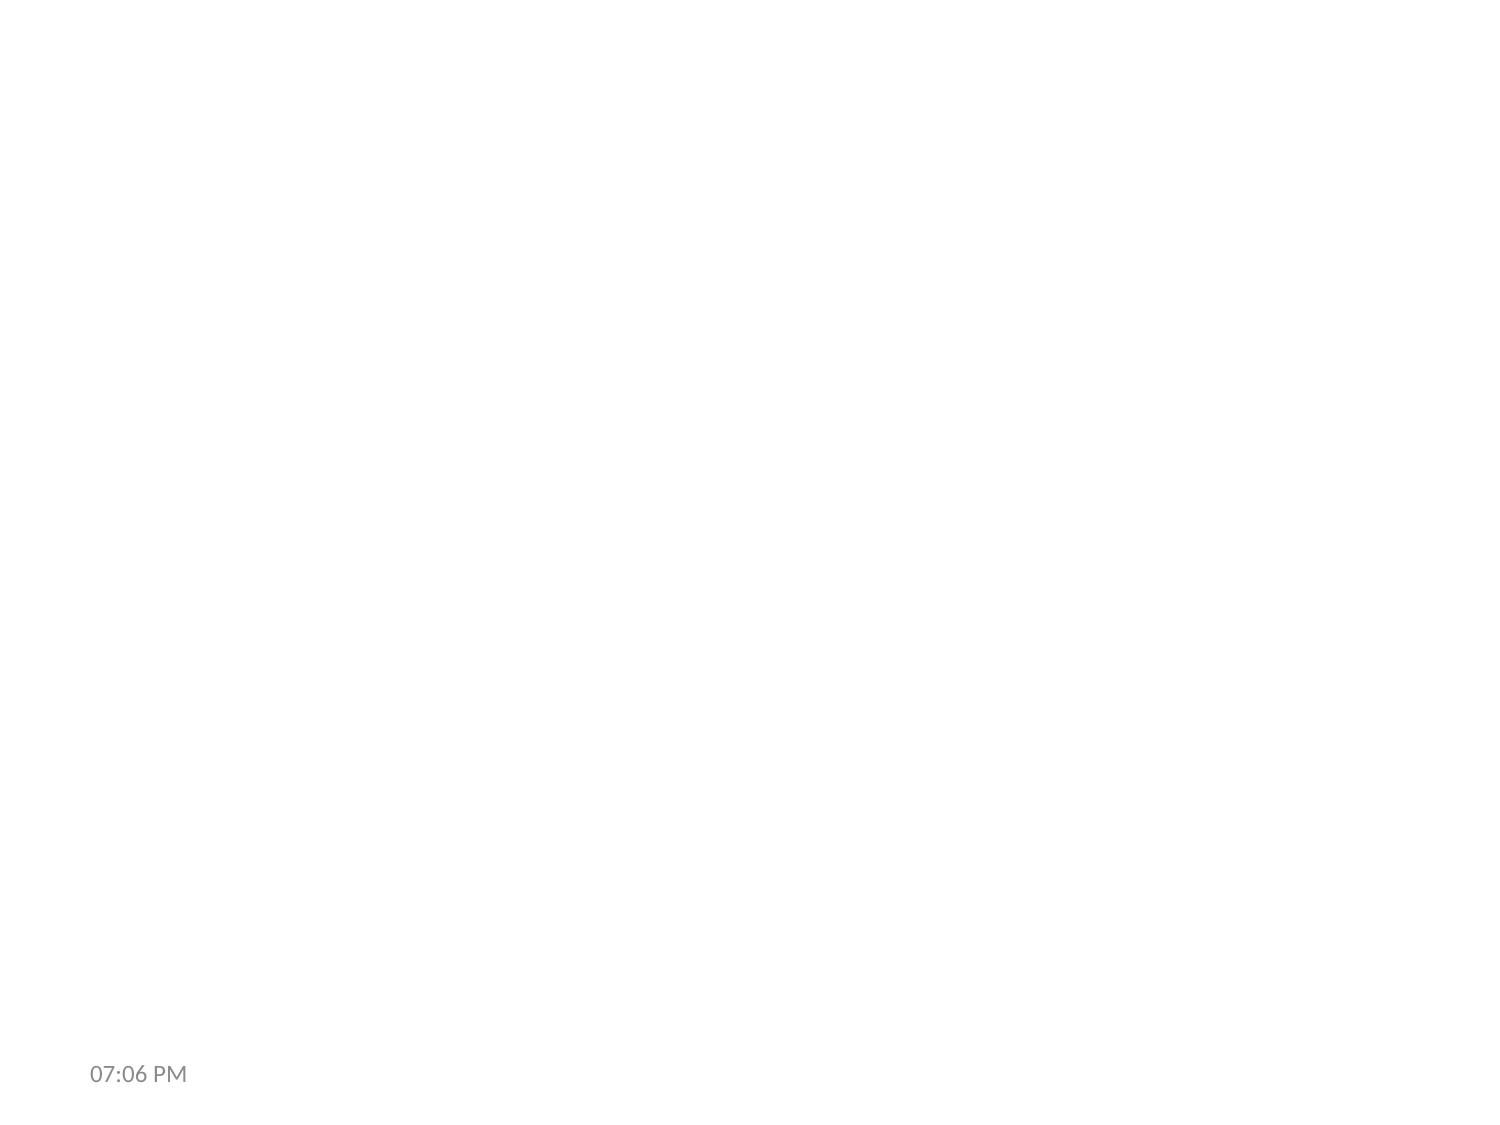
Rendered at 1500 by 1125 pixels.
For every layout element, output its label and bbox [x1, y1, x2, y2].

slide_number [75, 1042, 425, 1103]
